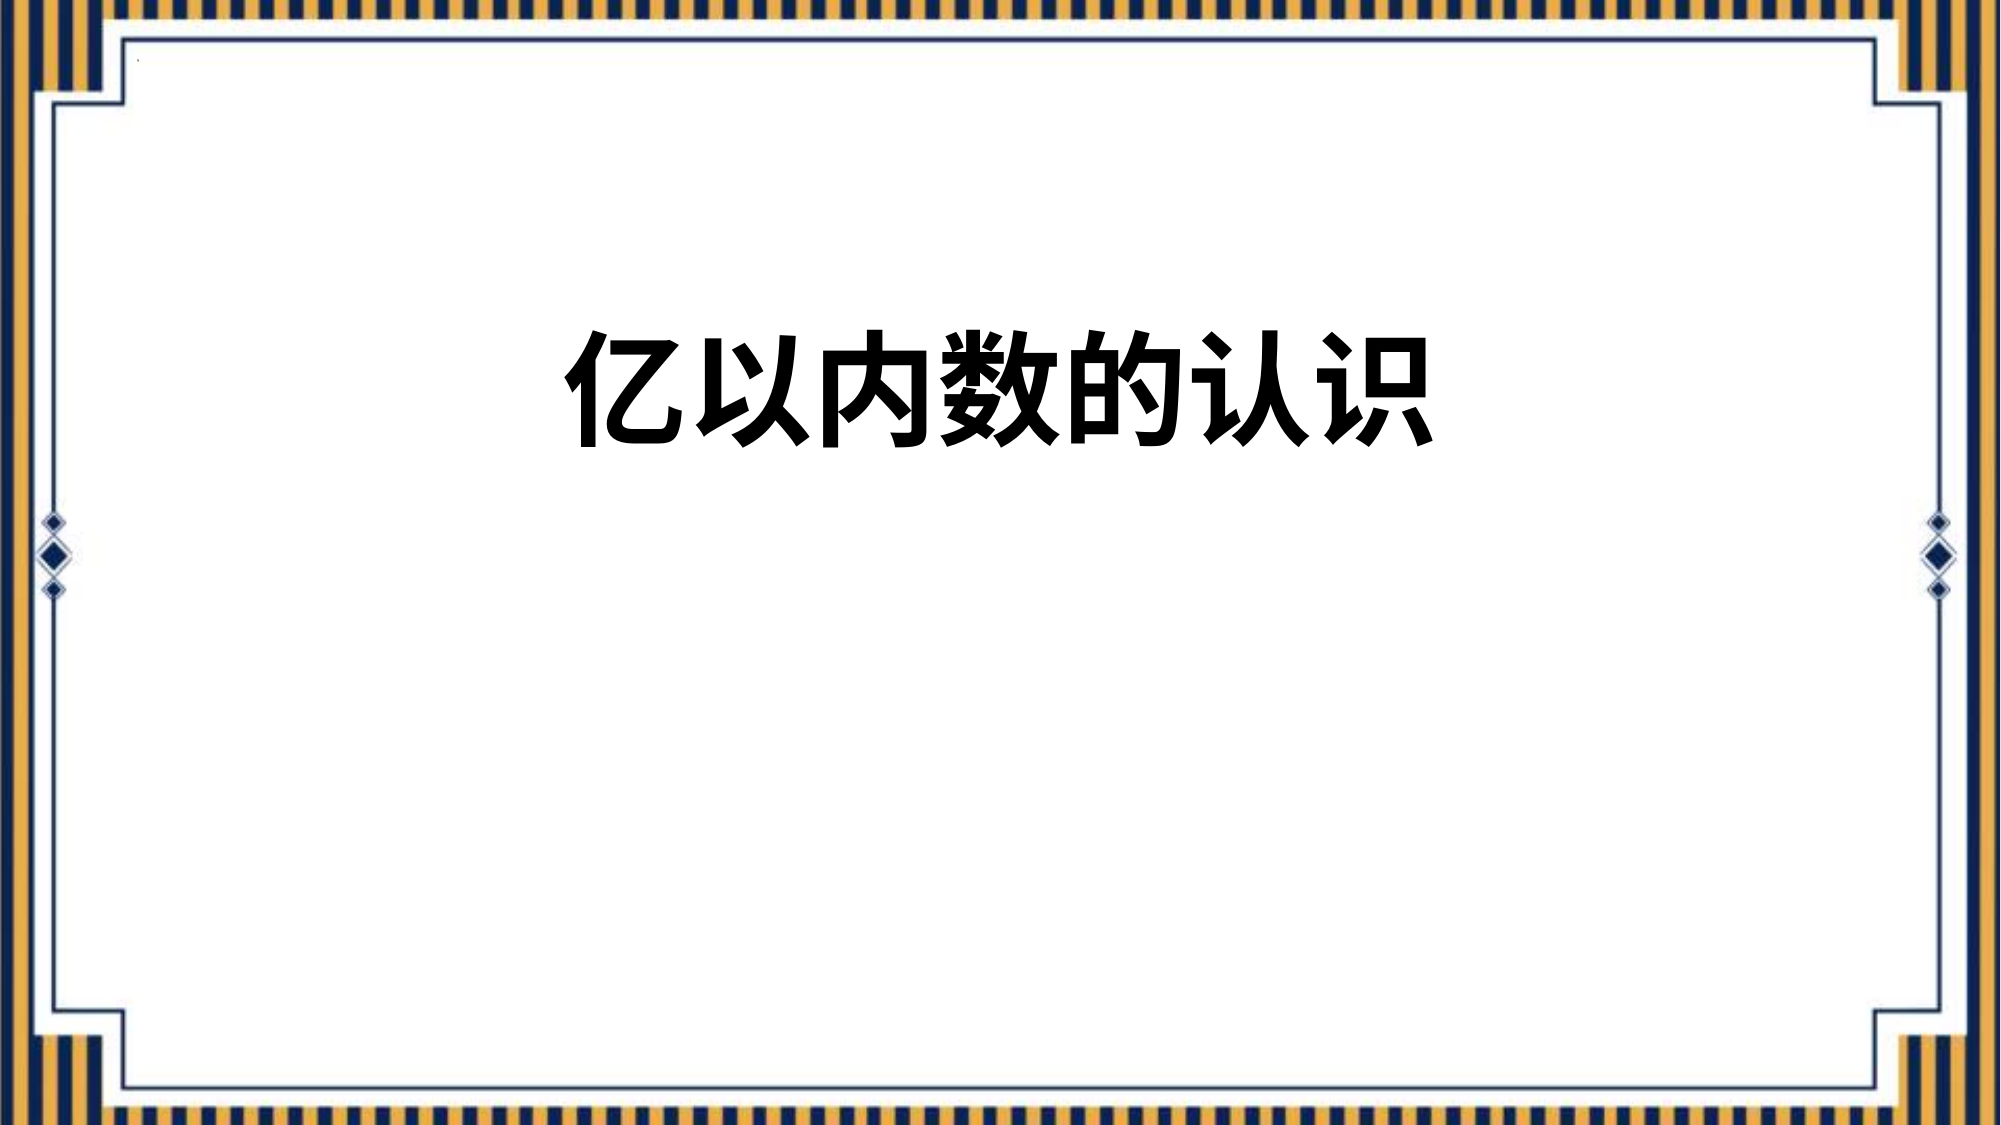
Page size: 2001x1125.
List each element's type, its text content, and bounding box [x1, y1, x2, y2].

picture [0, 0, 2001, 1125]
text_box 亿以内数的认识 [0, 259, 2000, 469]
